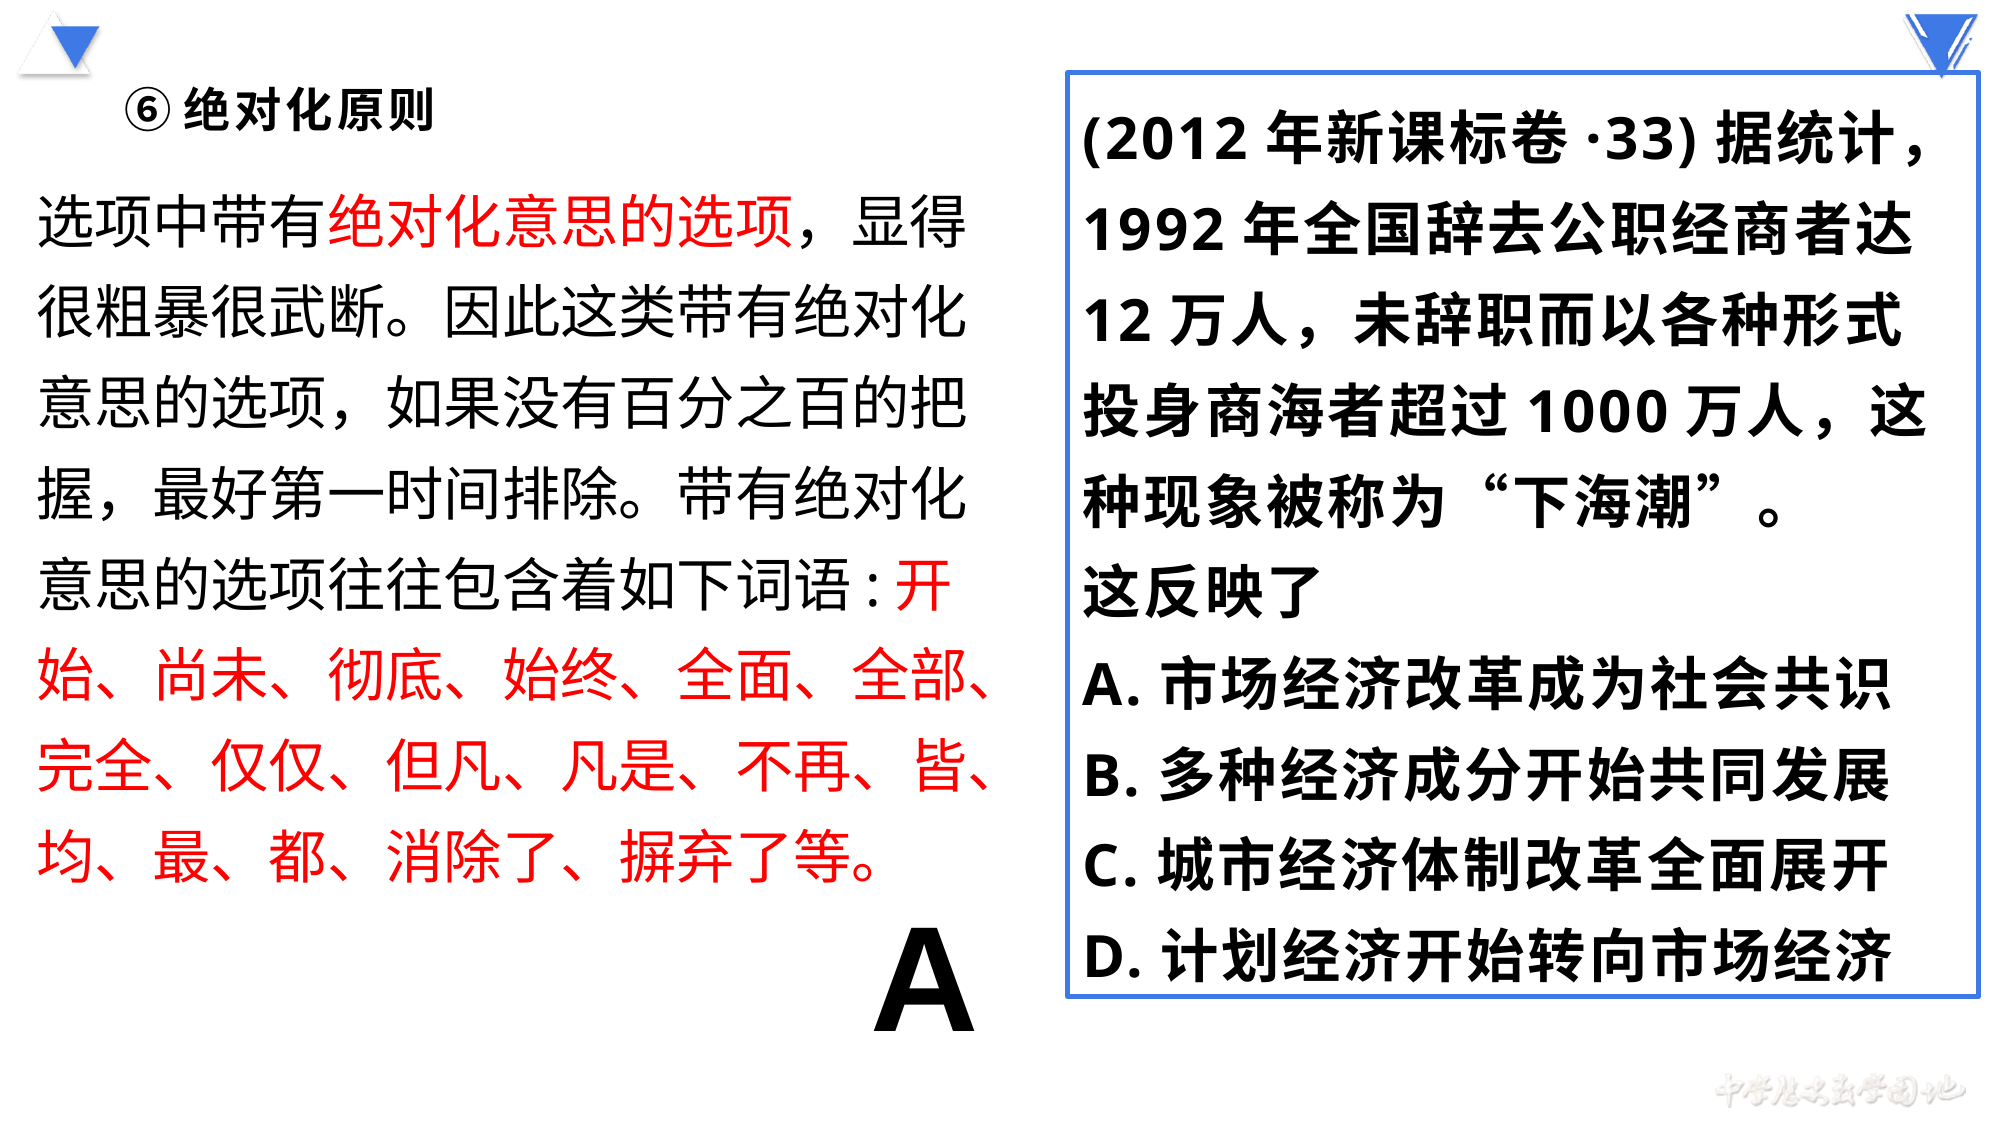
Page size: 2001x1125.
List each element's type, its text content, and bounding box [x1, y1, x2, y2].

text_box (2012年新课标卷·33)据统计，1992年全国辞去公职经商者达12万人，未辞职而以各种形式投身商海者超过1000万人，这种现象被称为“下海潮”。 这反映了 A.市场经济改革成为社会共识 B.多种经济成分开始共同发展 C.城市经济体制改革全面展开 D.计划经济开始转向市场经济 [1067, 72, 1979, 997]
title ⑥绝对化原则 [109, 72, 1067, 146]
picture [1715, 1073, 1966, 1108]
list 选项中带有绝对化意思的选项，显得很粗暴很武断。因此这类带有绝对化意思的选项，如果没有百分之百的把握，最好第一时间排除。带有绝对化意思的选项往往包含着如下词语:开始、尚未、彻底、始终、全面、全部、完全、仅仅、但凡、凡是、不再、皆、均、最、都、消除了、摒弃了等。 [21, 156, 995, 1041]
picture [1881, 0, 2000, 92]
text_box A [855, 873, 994, 1069]
picture [0, 0, 119, 92]
